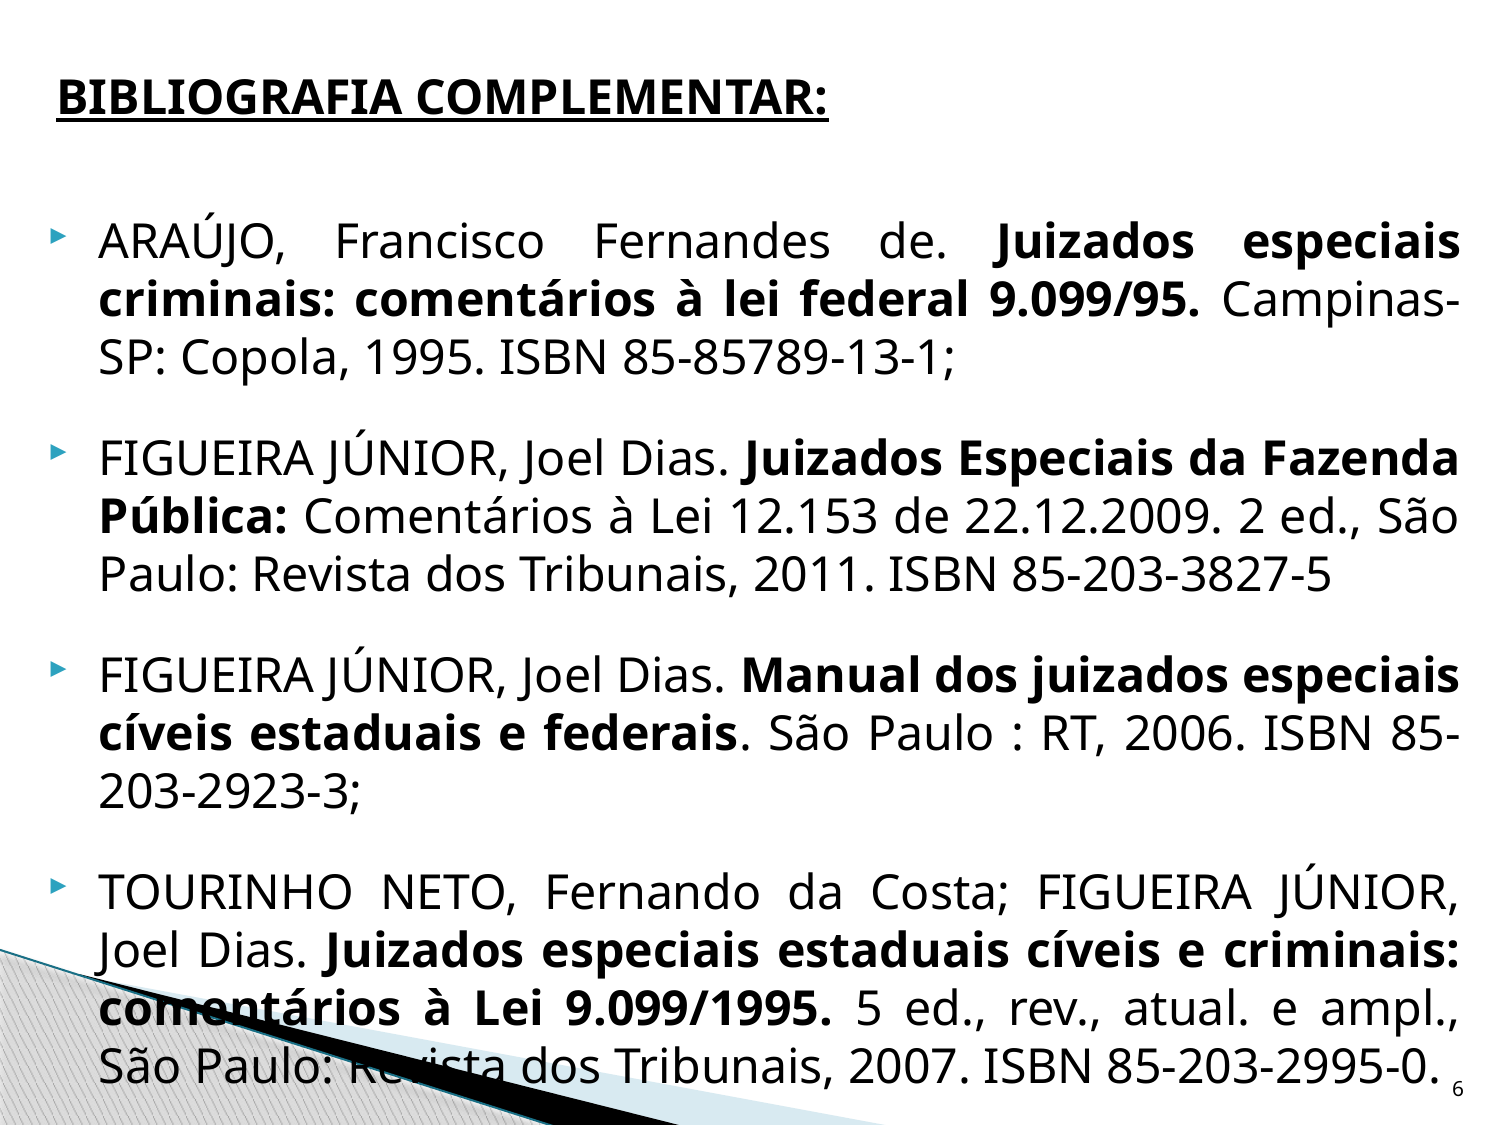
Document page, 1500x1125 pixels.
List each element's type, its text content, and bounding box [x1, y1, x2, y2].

slide_number 6 [1418, 1051, 1479, 1112]
list BIBLIOGRAFIA COMPLEMENTAR: ARAÚJO, Francisco Fernandes de. Juizados especiais criminais: comentários à lei federal 9.099/95. Campinas-SP: Copola, 1995. ISBN 85-85789-13-1; FIGUEIRA JÚNIOR, Joel Dias. Juizados Especiais da Fazenda Pública: Comentários à Lei 12.153 de 22.12.2009. 2 ed., São Paulo: Revista dos Tribunais, 2011. ISBN 85-203-3827-5 FIGUEIRA JÚNIOR, Joel Dias. Manual dos juizados especiais cíveis estaduais e federais. São Paulo : RT, 2006. ISBN 85-203-2923-3; TOURINHO NETO, Fernando da Costa; FIGUEIRA JÚNIOR, Joel Dias. Juizados especiais estaduais cíveis e criminais: comentários à Lei 9.099/1995. 5 ed., rev., atual. e ampl., São Paulo: Revista dos Tribunais, 2007. ISBN 85-203-2995-0. [23, 58, 1477, 1125]
